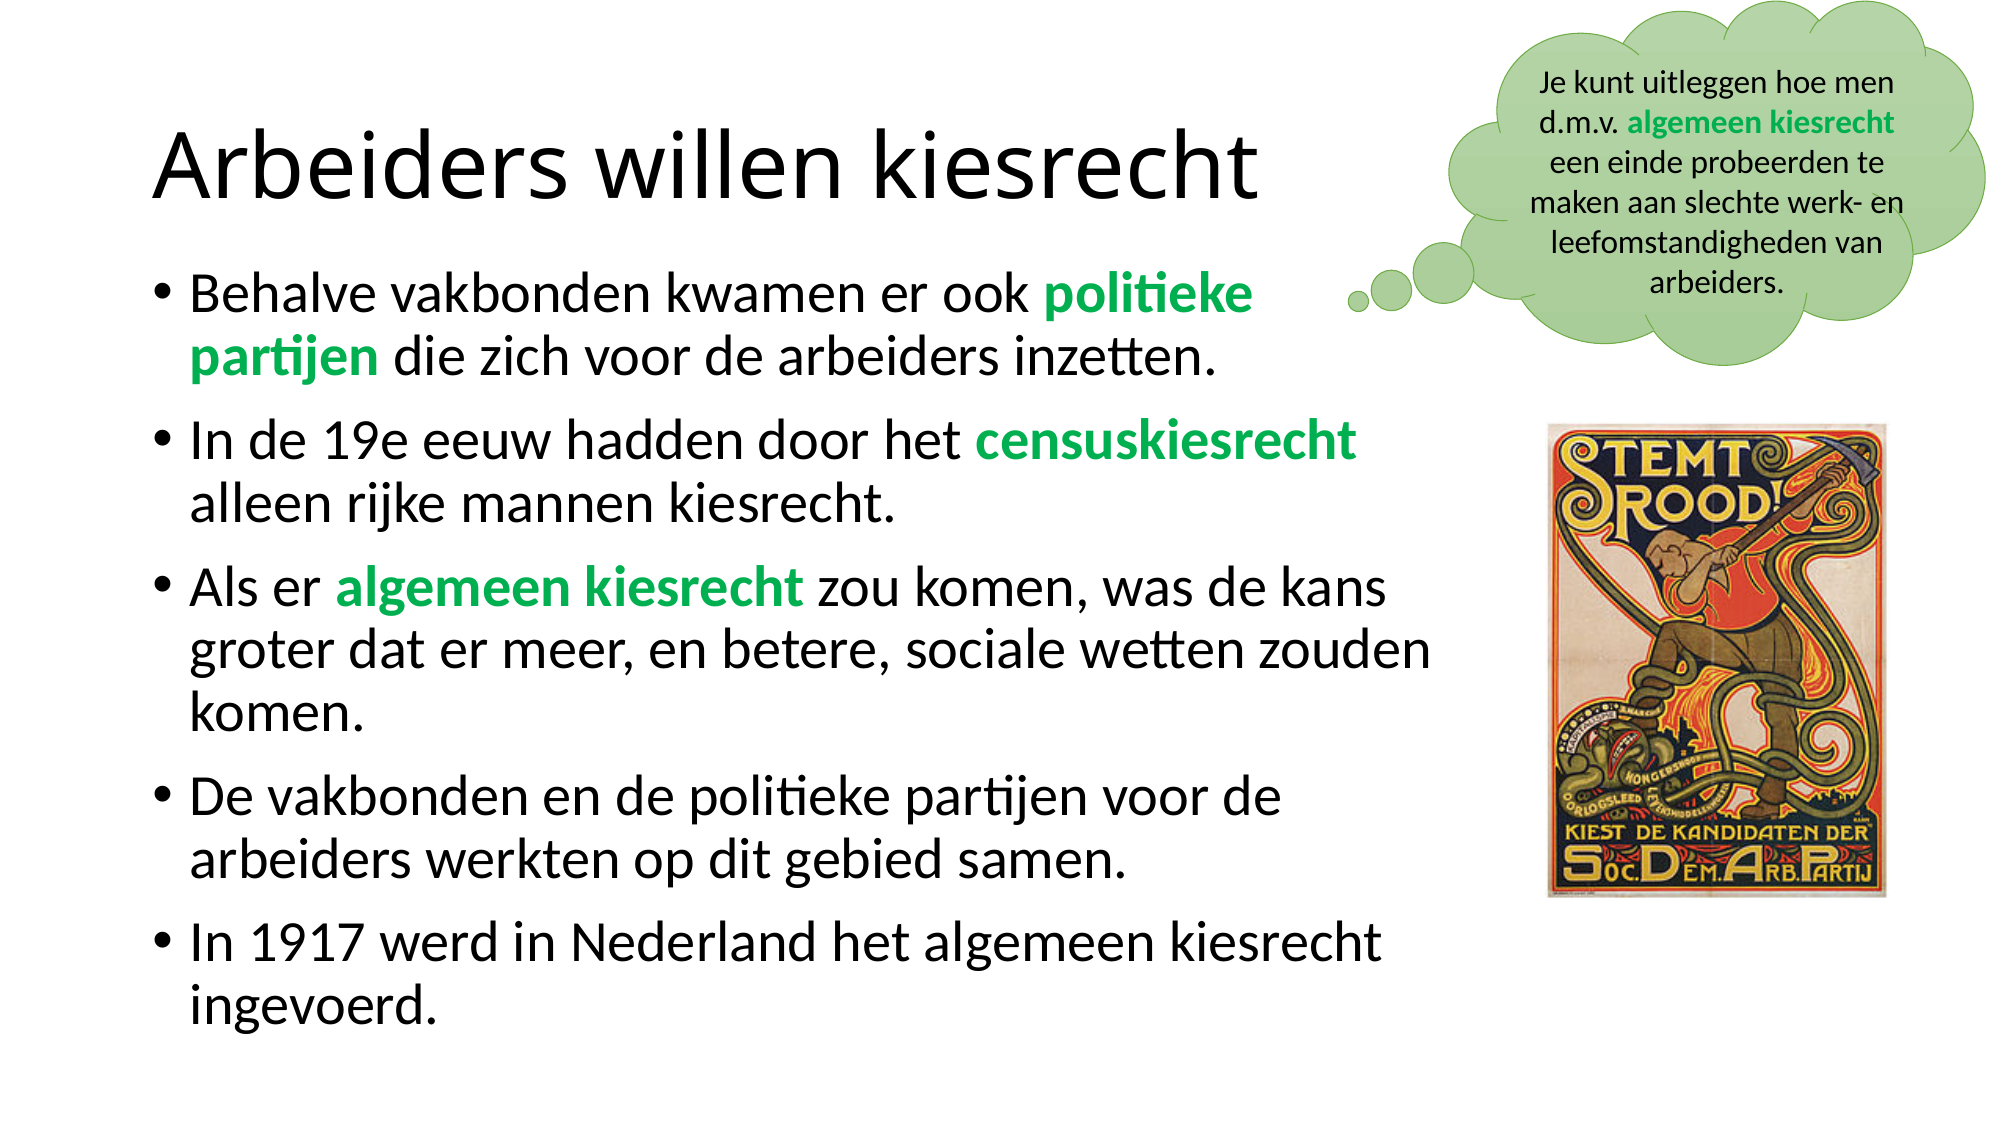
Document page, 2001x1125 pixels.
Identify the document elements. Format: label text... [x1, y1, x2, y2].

text_box [1370, 269, 1413, 312]
text_box [1523, 0, 1986, 253]
picture [1545, 421, 1890, 901]
text_box [1412, 71, 1508, 304]
text_box [1347, 290, 1370, 313]
text_box [1527, 308, 1884, 366]
text_box Je kunt uitleggen hoe men d.m.v. algemeen kiesrecht een einde probeerden te maken aan slechte werk- en leefomstandigheden van arbeiders. [1508, 53, 1926, 308]
title Arbeiders willen kiesrecht [137, 59, 1508, 255]
list Behalve vakbonden kwamen er ook politieke partijen die zich voor de arbeiders inzetten. In de 19e eeuw hadden door het censuskiesrecht alleen rijke mannen kiesrecht. Als er algemeen kiesrecht zou komen, was de kans groter dat er meer, en betere, sociale wetten zouden komen. De vakbonden en de politieke partijen voor de arbeiders werkten op dit gebied samen. In 1917 werd in Nederland het algemeen kiesrecht ingevoerd. [137, 255, 1471, 1087]
